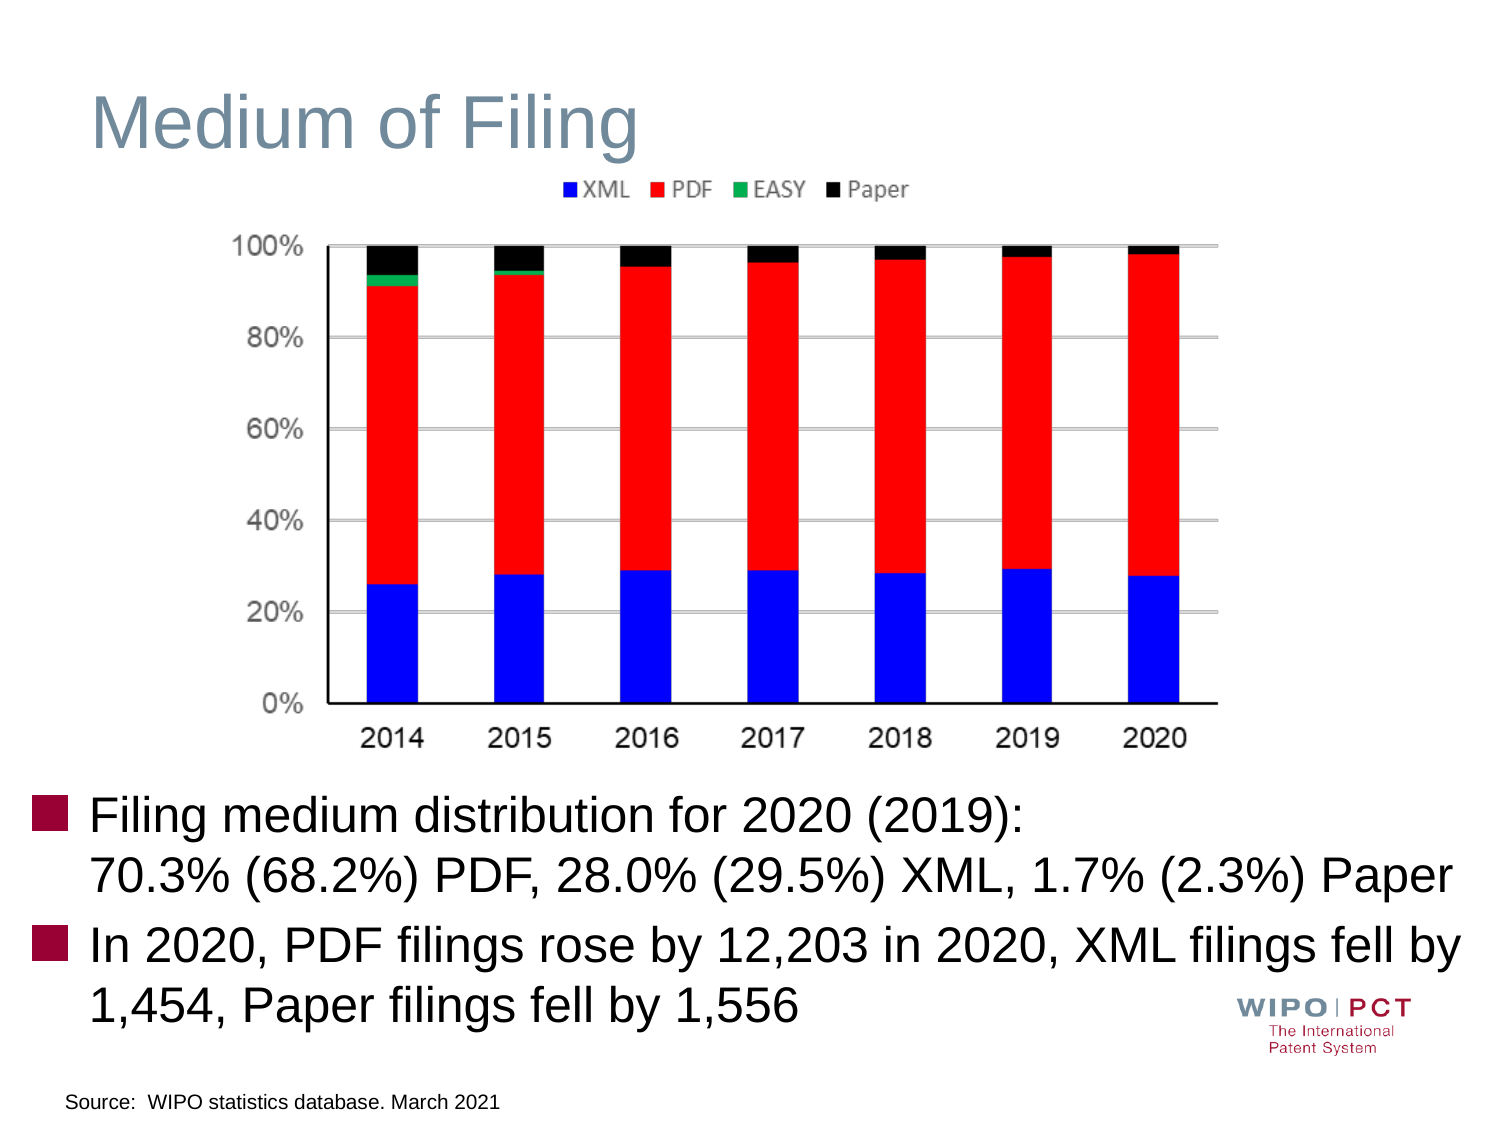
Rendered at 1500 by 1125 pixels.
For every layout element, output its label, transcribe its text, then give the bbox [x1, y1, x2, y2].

picture [32, 795, 68, 831]
picture [0, 0, 1500, 1125]
title Medium of Filing [75, 24, 1425, 213]
text_box Filing medium distribution for 2020 (2019): 70.3% (68.2%) PDF, 28.0% (29.5%) XML, 1.7% (2.3%) Paper In 2020, PDF filings rose by 12,203 in 2020, XML filings fell by 1,454, Paper filings fell by 1,556 [17, 775, 1500, 872]
text_box Source: WIPO statistics database. March 2021 [49, 1081, 800, 1122]
